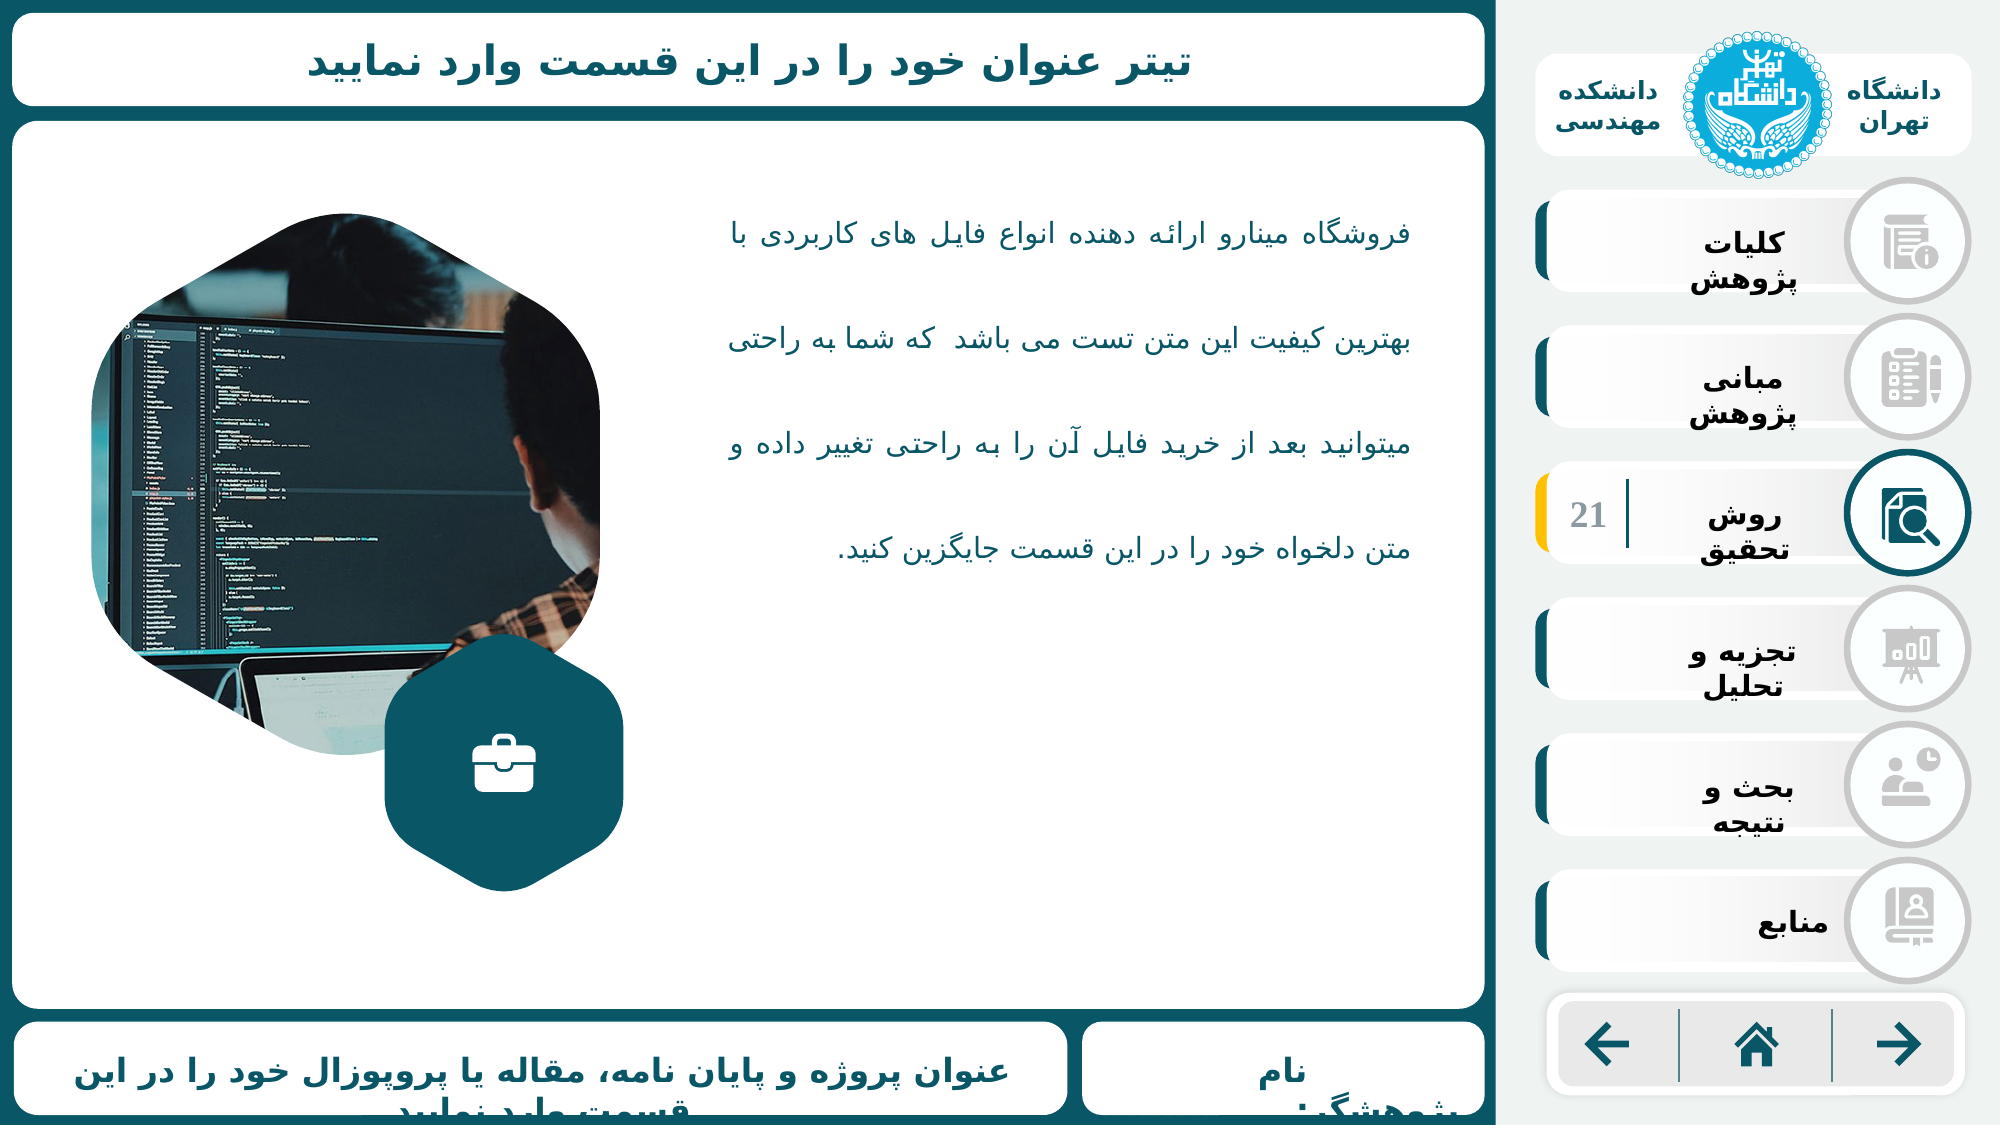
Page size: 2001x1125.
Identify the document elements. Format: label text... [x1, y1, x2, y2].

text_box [1881, 488, 1941, 547]
text_box [1584, 1021, 1629, 1067]
text_box تجزیه و تحلیل [1642, 624, 1844, 710]
text_box روش تحقیق [1646, 488, 1844, 573]
text_box عنوان پروژه و پایان نامه، مقاله یا پروپوزال خود را در این قسمت وارد نمایید [19, 1041, 1067, 1125]
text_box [1734, 1021, 1779, 1067]
text_box دانشکده مهندسی [1522, 67, 1683, 142]
text_box فروشگاه مینارو ارائه دهنده انواع فایل های کاربردی با بهترین کیفیت این متن تست می باشد که شما به راحتی میتوانید بعد از خرید فایل آن را به راحتی تغییر داده و متن دلخواه خود را در این قسمت جایگزین کنید. [712, 137, 1427, 572]
text_box کلیات پژوهش [1644, 216, 1844, 302]
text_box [1883, 214, 1939, 270]
text_box تیتر عنوان خود را در این قسمت وارد نمایید [19, 26, 1481, 92]
text_box بحث و نتیجه [1654, 760, 1844, 846]
text_box [1877, 1021, 1922, 1067]
picture [1683, 31, 1832, 179]
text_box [1881, 747, 1941, 807]
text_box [1881, 348, 1941, 408]
text_box نام پژوهشگر:............... [1084, 1041, 1482, 1125]
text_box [472, 733, 536, 792]
text_box مبانی پژوهش [1642, 352, 1844, 437]
text_box دانشگاه تهران [1832, 67, 1981, 142]
text_box منابع [1670, 895, 1844, 946]
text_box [1885, 887, 1935, 947]
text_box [1881, 625, 1941, 684]
text_box [383, 679, 625, 893]
picture [91, 213, 600, 755]
slide_number 21 [1549, 482, 1628, 543]
